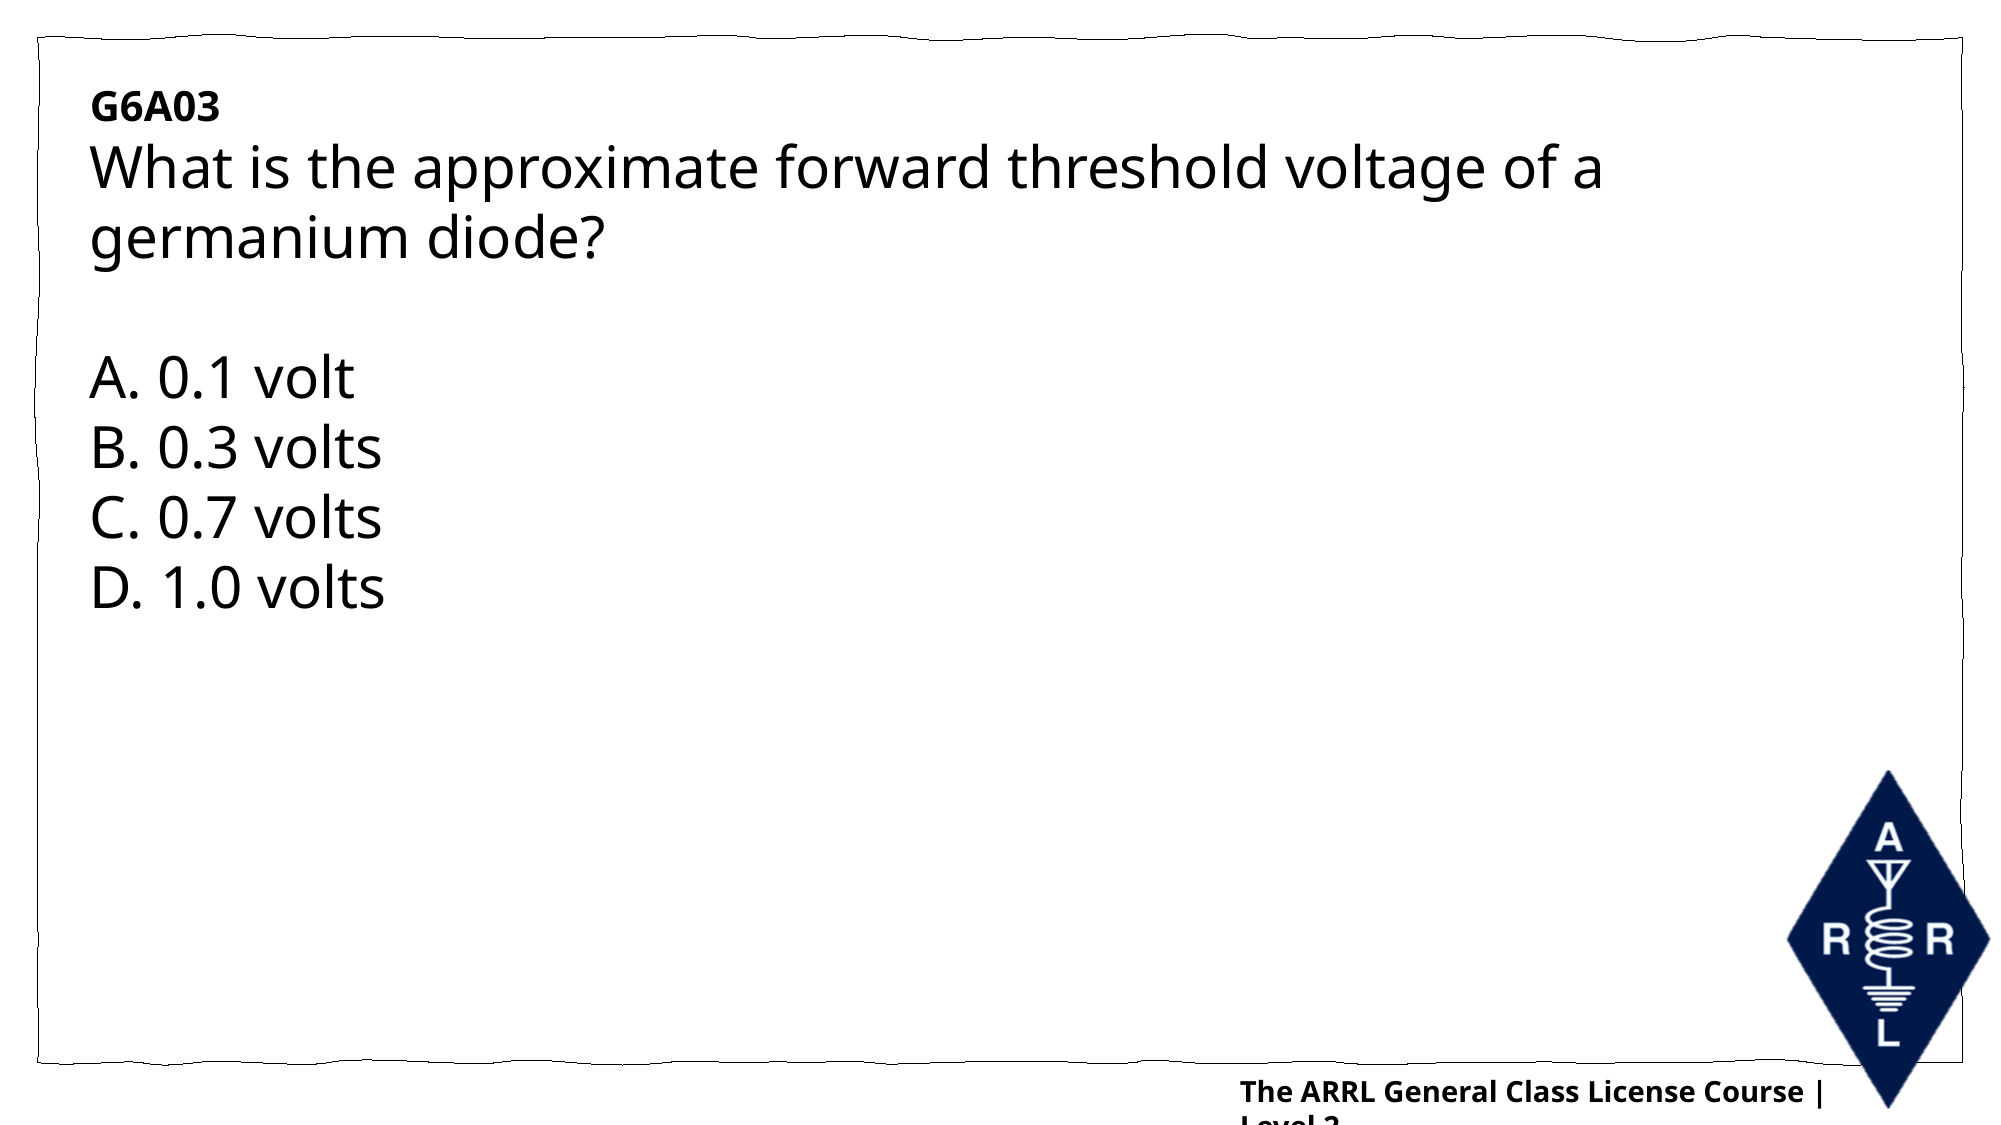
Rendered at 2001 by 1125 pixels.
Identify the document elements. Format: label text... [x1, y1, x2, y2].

picture [1773, 752, 1999, 1125]
text_box G6A03 What is the approximate forward threshold voltage of a germanium diode? A. 0.1 volt B. 0.3 volts C. 0.7 volts D. 1.0 volts [75, 72, 1850, 628]
